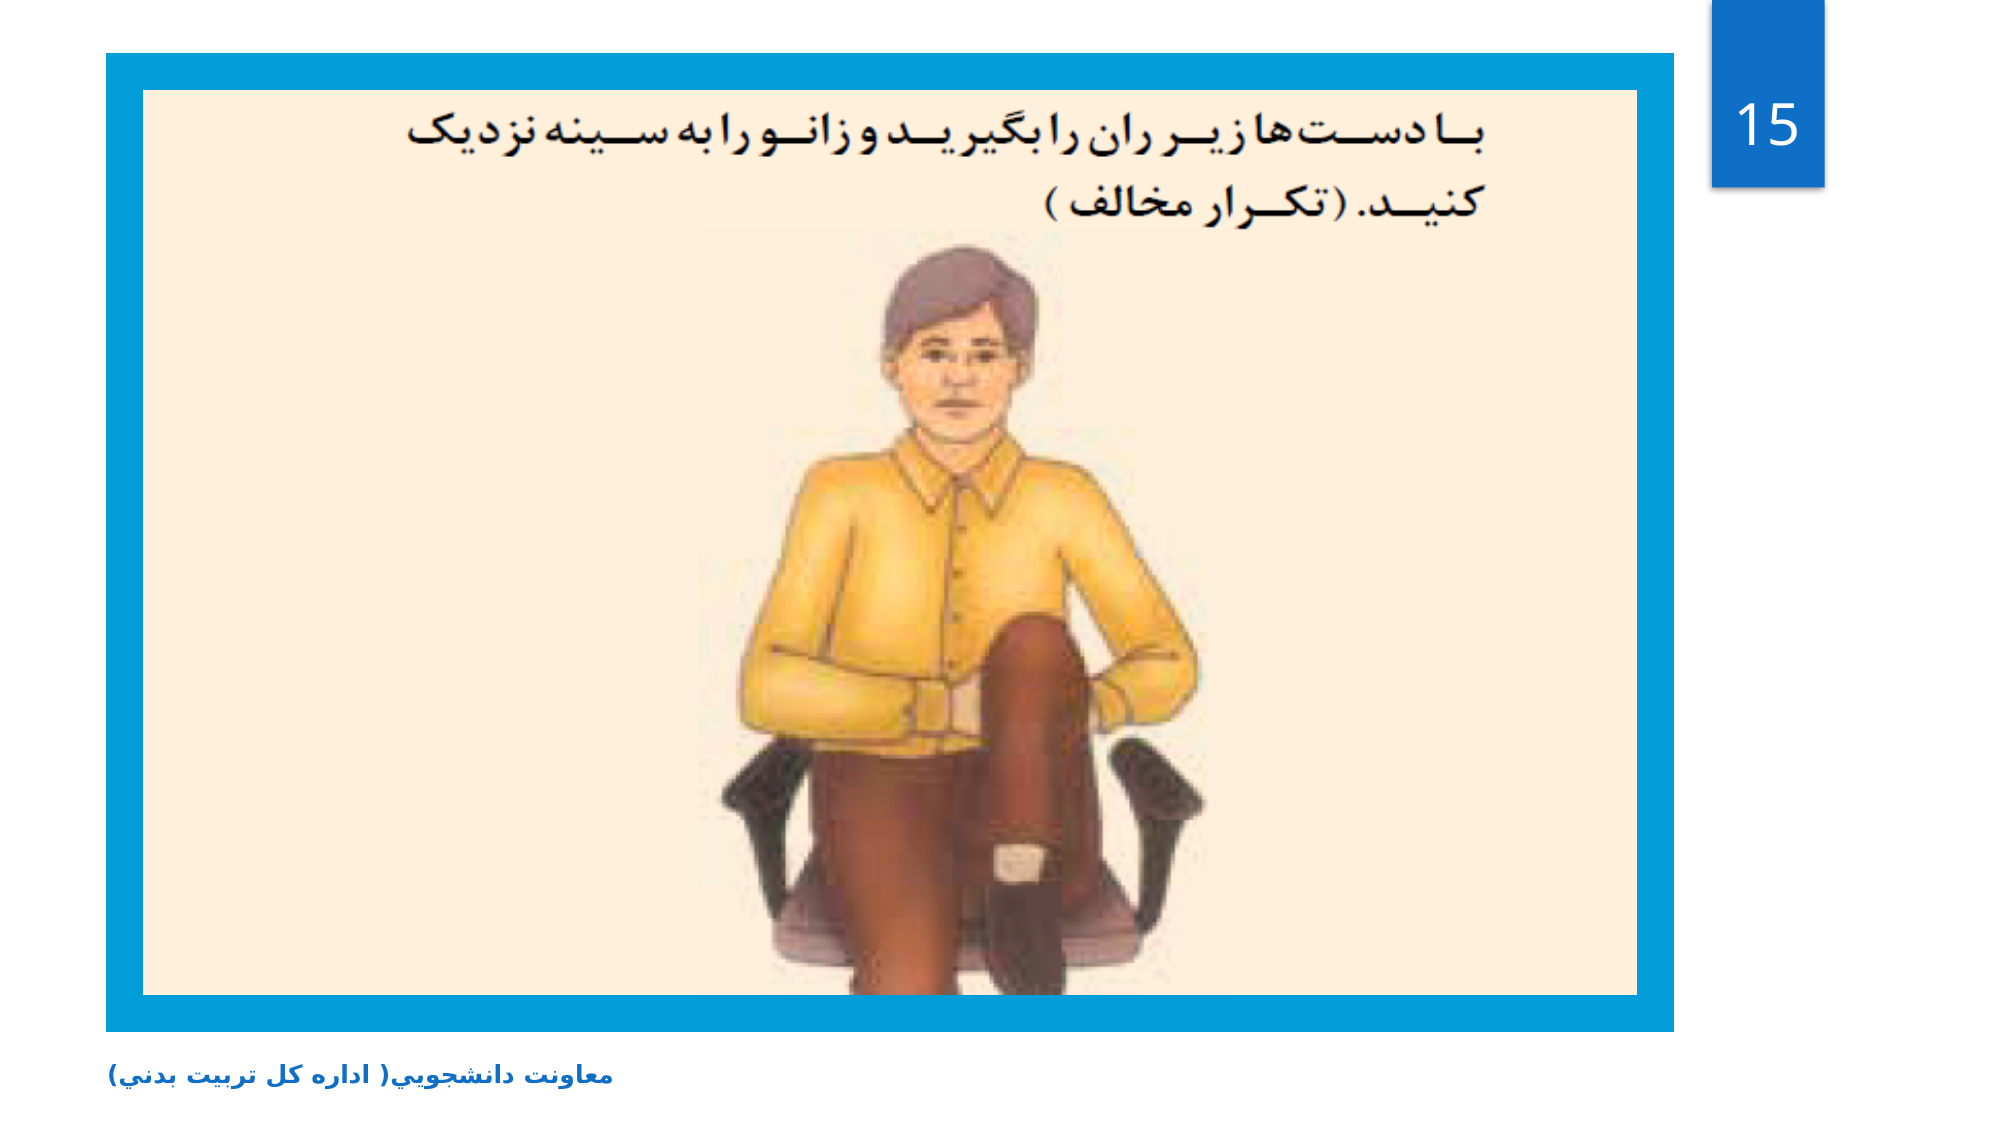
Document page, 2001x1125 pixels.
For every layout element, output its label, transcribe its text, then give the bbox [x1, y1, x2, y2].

picture [144, 91, 1636, 994]
slide_number 15 [1698, 48, 1836, 175]
footer معاونت دانشجويي( اداره كل تربيت بدني) [92, 1048, 726, 1099]
